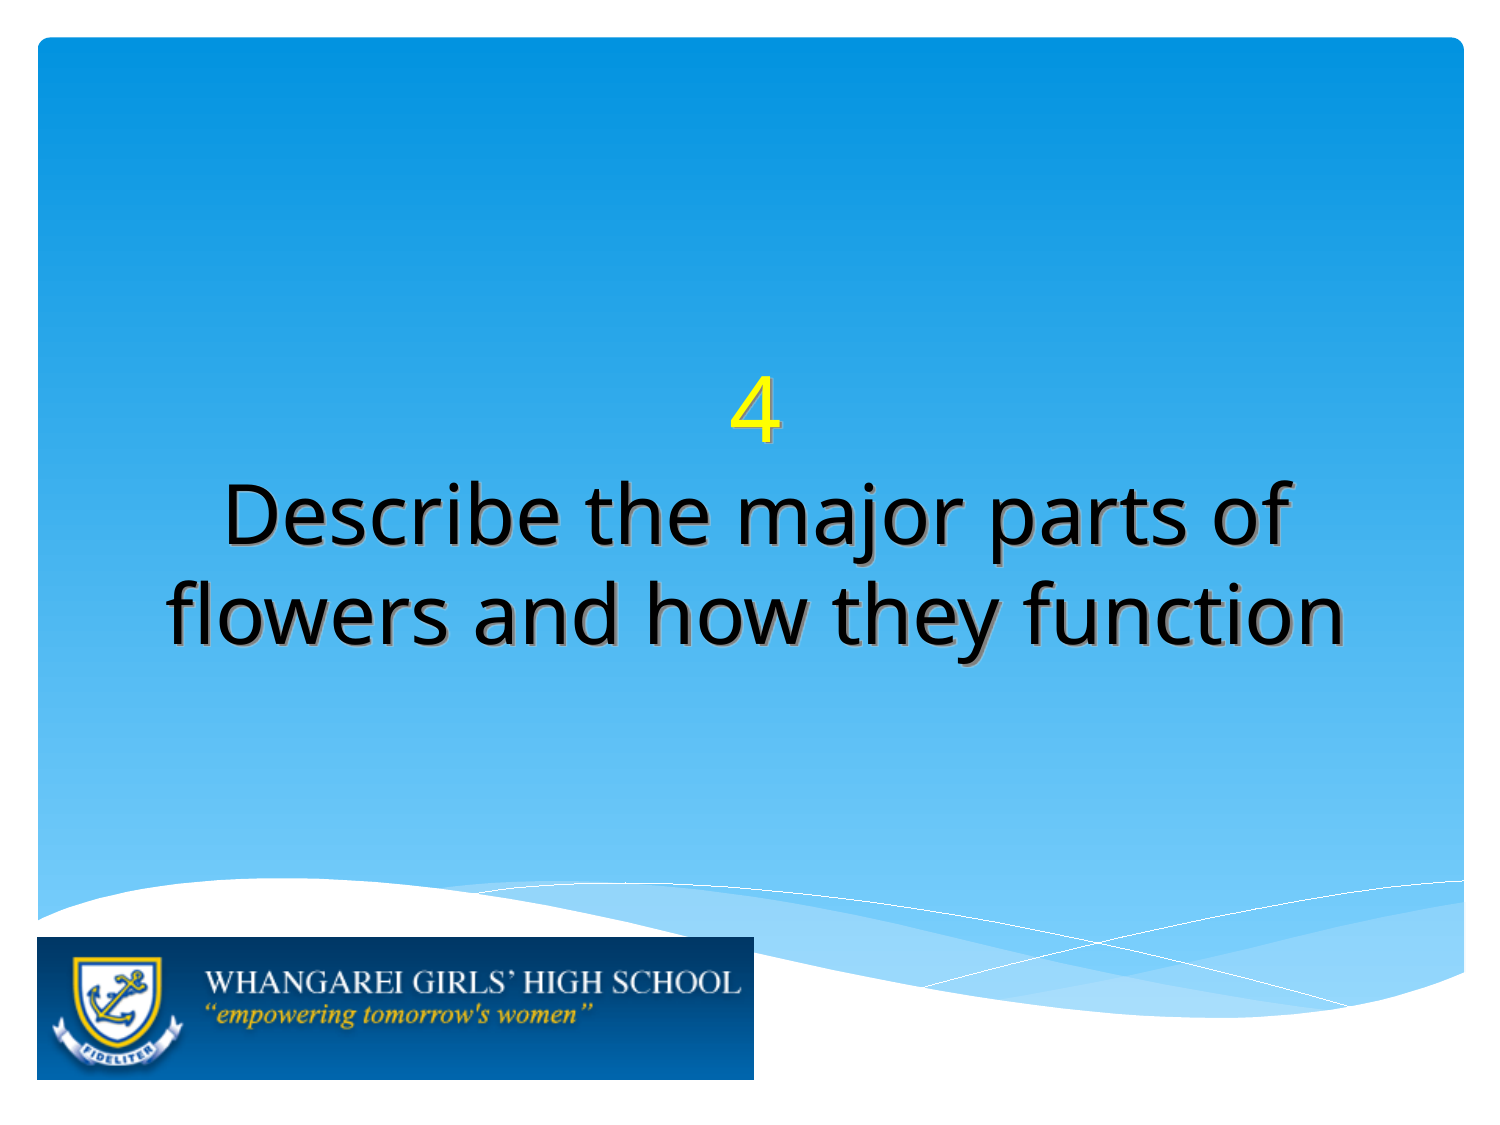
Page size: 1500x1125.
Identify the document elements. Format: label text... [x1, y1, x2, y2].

picture [37, 937, 754, 1080]
text_box 4 Describe the major parts of flowers and how they function [74, 99, 1438, 913]
